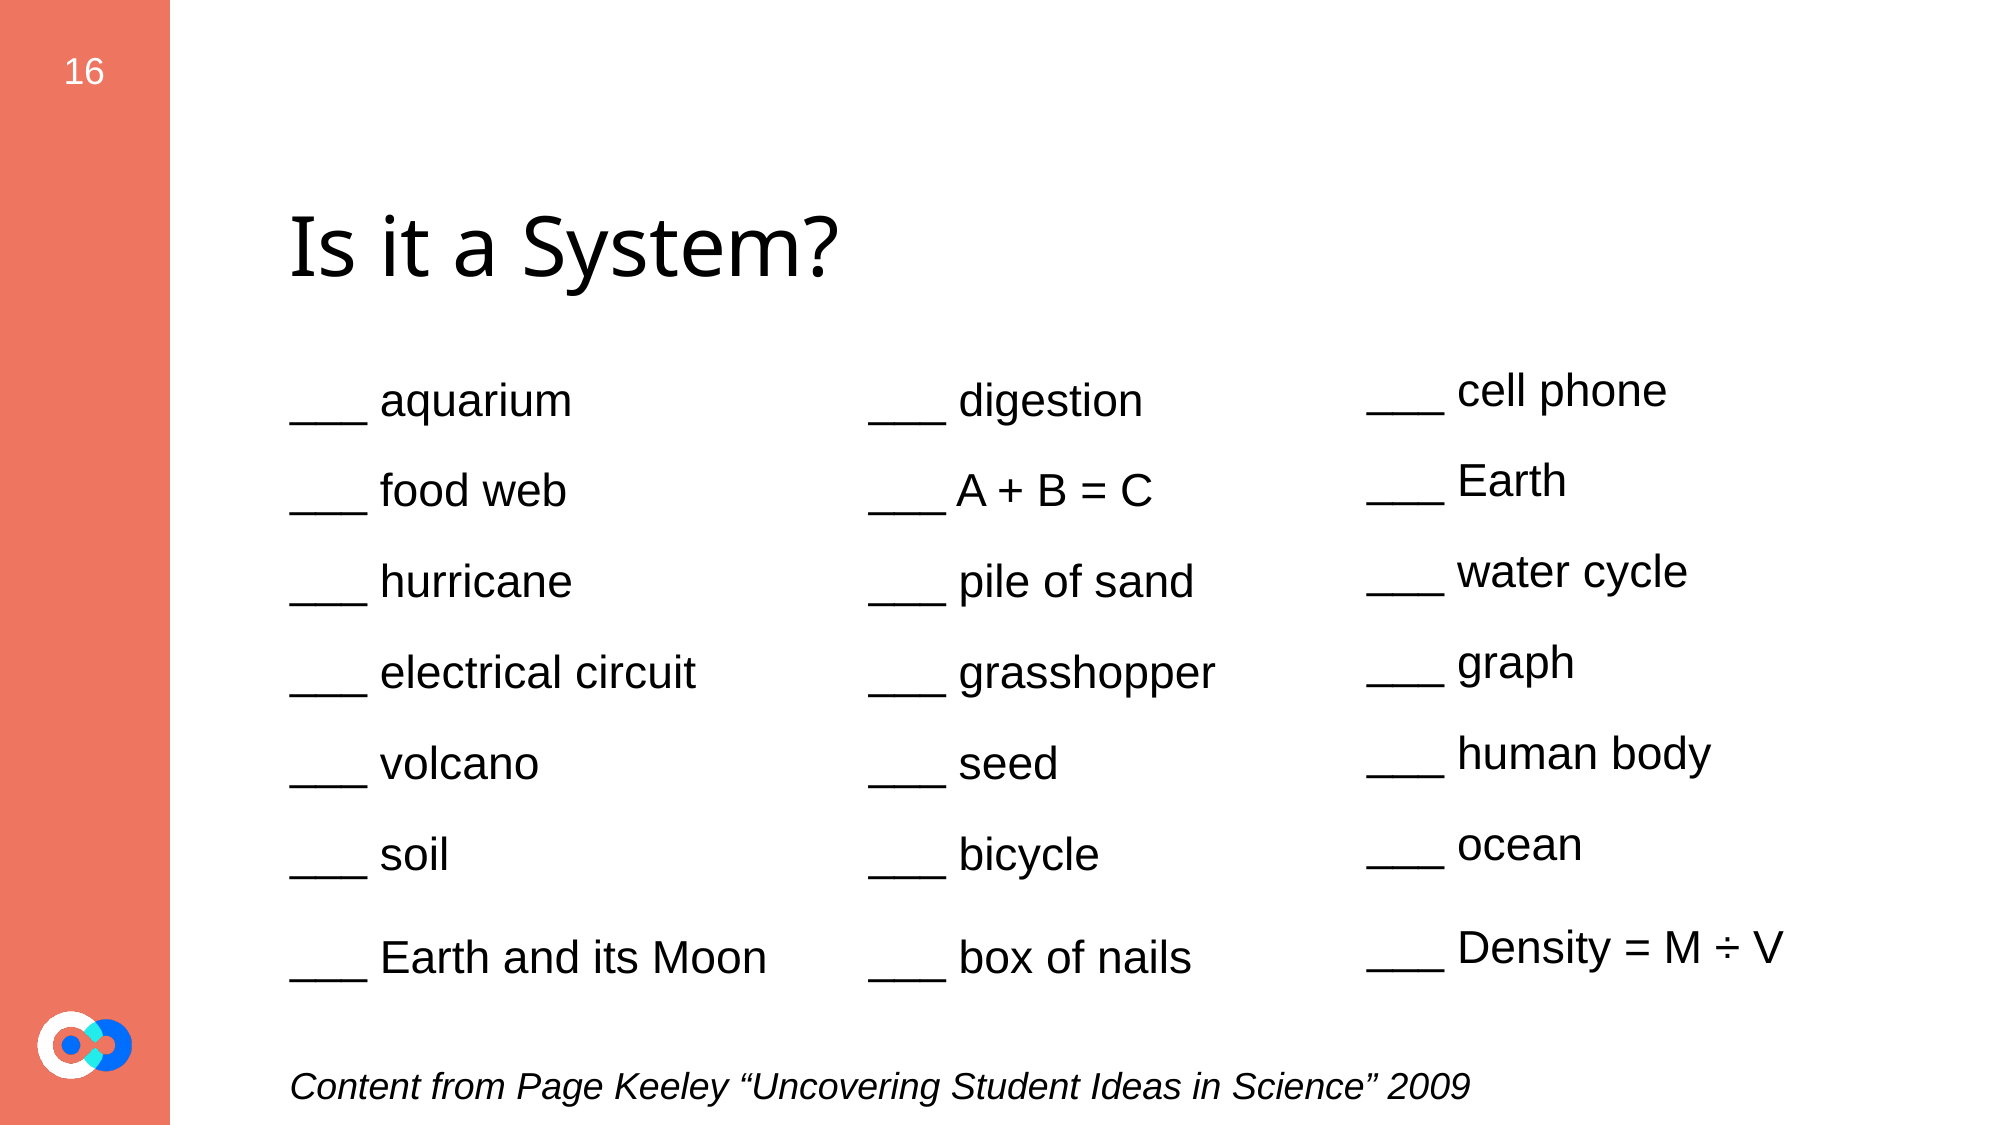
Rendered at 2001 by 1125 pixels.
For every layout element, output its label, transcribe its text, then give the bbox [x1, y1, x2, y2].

text_box Content from Page Keeley “Uncovering Student Ideas in Science” 2009 [274, 1054, 1654, 1116]
title Is it a System? [274, 84, 1860, 302]
slide_number ‹#› [41, 39, 128, 99]
picture [37, 1011, 132, 1079]
list ___ aquarium ___ food web ___ hurricane ___ electrical circuit ___ volcano ___ soil ___ Earth and its Moon [274, 340, 791, 1004]
text_box ___ cell phone ___ Earth ___ water cycle ___ graph ___ human body ___ ocean ___ Density = M ÷ V [1351, 330, 1878, 994]
list ___ digestion ___ A + B = C ___ pile of sand ___ grasshopper ___ seed ___ bicycle ___ box of nails [853, 340, 1289, 1004]
